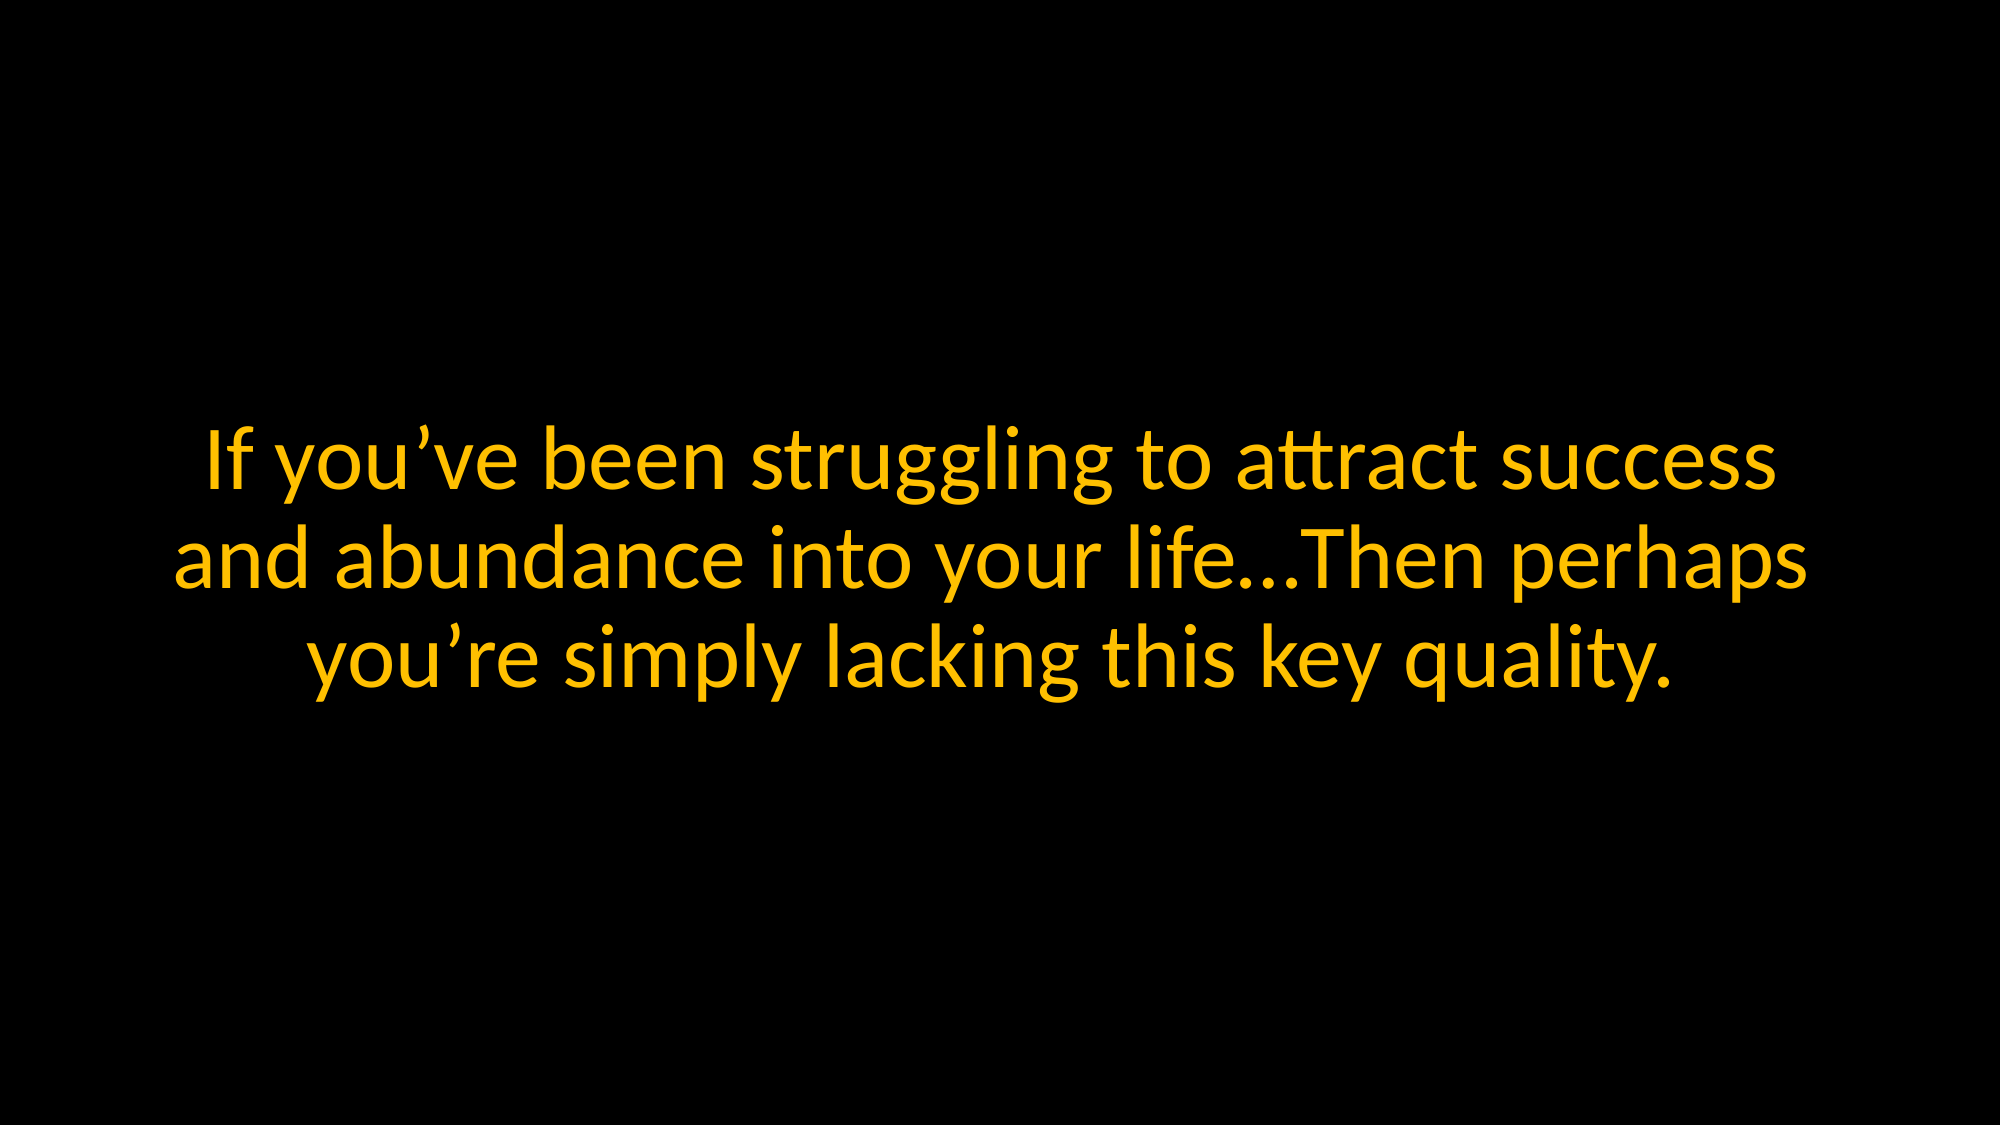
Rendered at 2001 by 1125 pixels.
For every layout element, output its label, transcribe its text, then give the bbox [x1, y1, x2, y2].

list If you’ve been struggling to attract success and abundance into your life…Then perhaps you’re simply lacking this key quality. [129, 402, 1855, 734]
